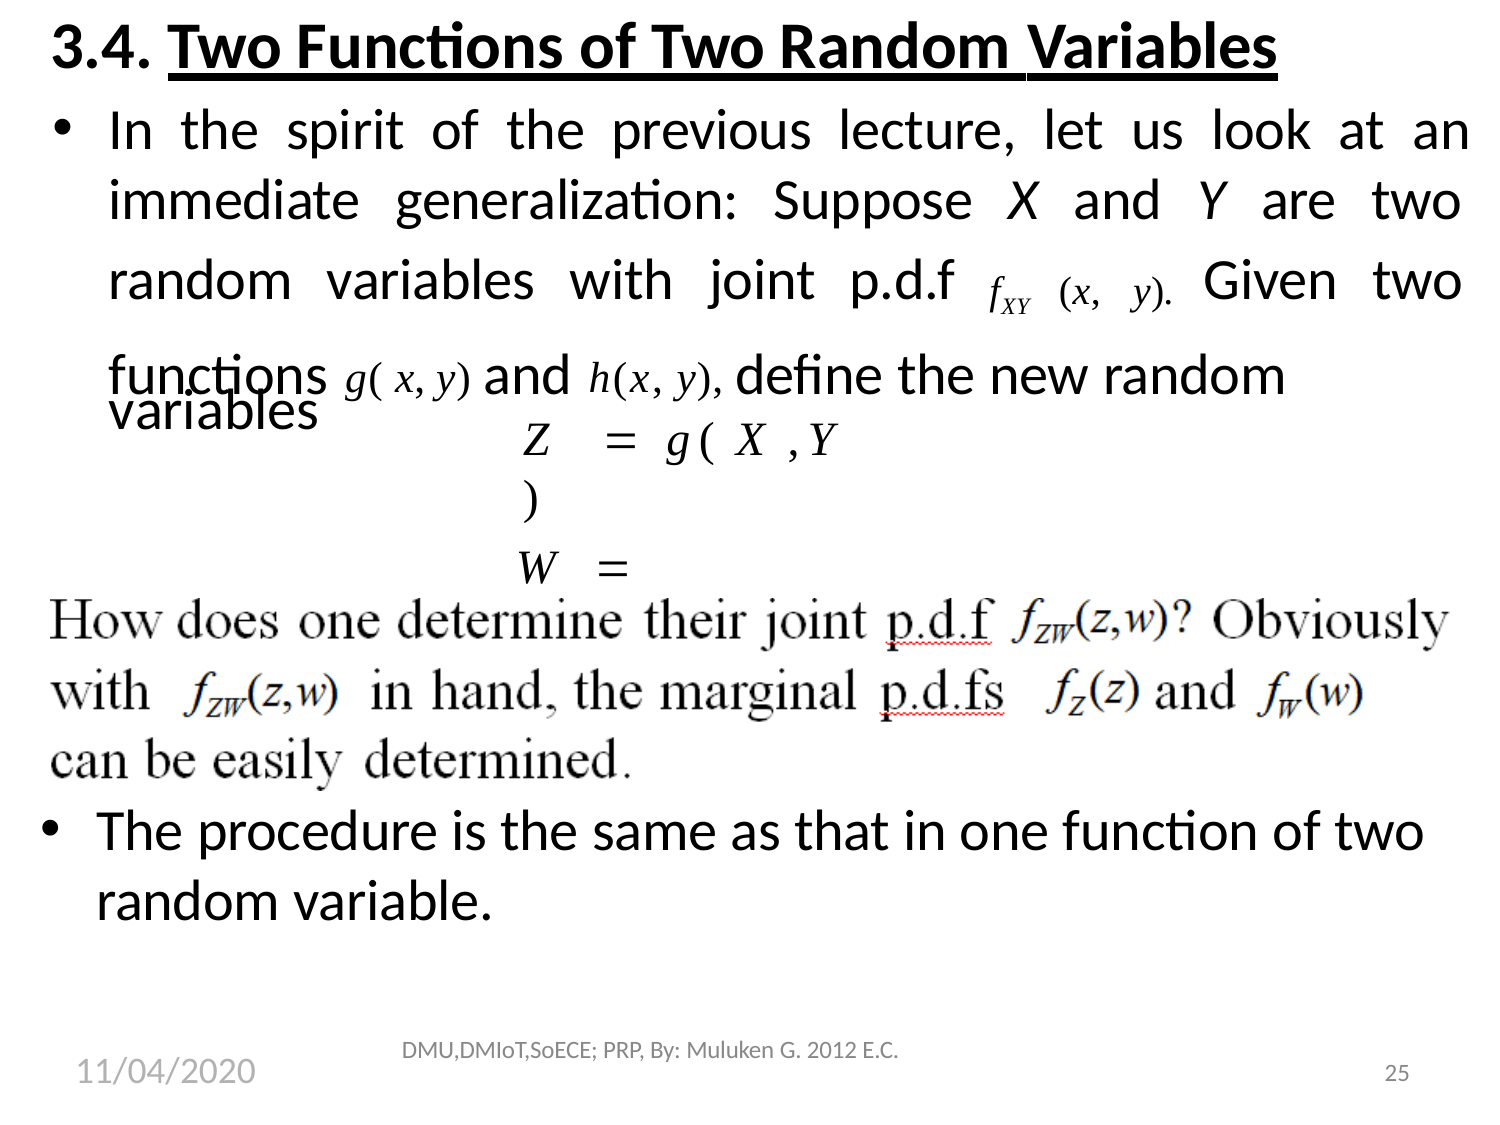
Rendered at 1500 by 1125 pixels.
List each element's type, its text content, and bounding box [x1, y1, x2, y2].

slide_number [75, 1046, 420, 1103]
text_box In the spirit of the previous lecture, let us look at an immediate generalization: Suppose X and Y are two random variables with joint p.d.f fXY (x, y). Given two functions g( x, y) and h(x, y), define the new random [48, 89, 1500, 410]
footer DMU,DMIoT,SoECE; PRP, By: Muluken G. 2012 E.C. [399, 1037, 1038, 1125]
text_box The procedure is the same as that in one function of two random variable. [38, 790, 1450, 933]
title 3.4. Two Functions of Two Random Variables [48, 0, 1500, 89]
text_box Z  g( X ,Y ) W  h( X ,Y ). [513, 392, 854, 598]
slide_number 25 [1378, 1060, 1417, 1090]
text_box variables [106, 410, 363, 442]
text_box [50, 598, 1450, 791]
